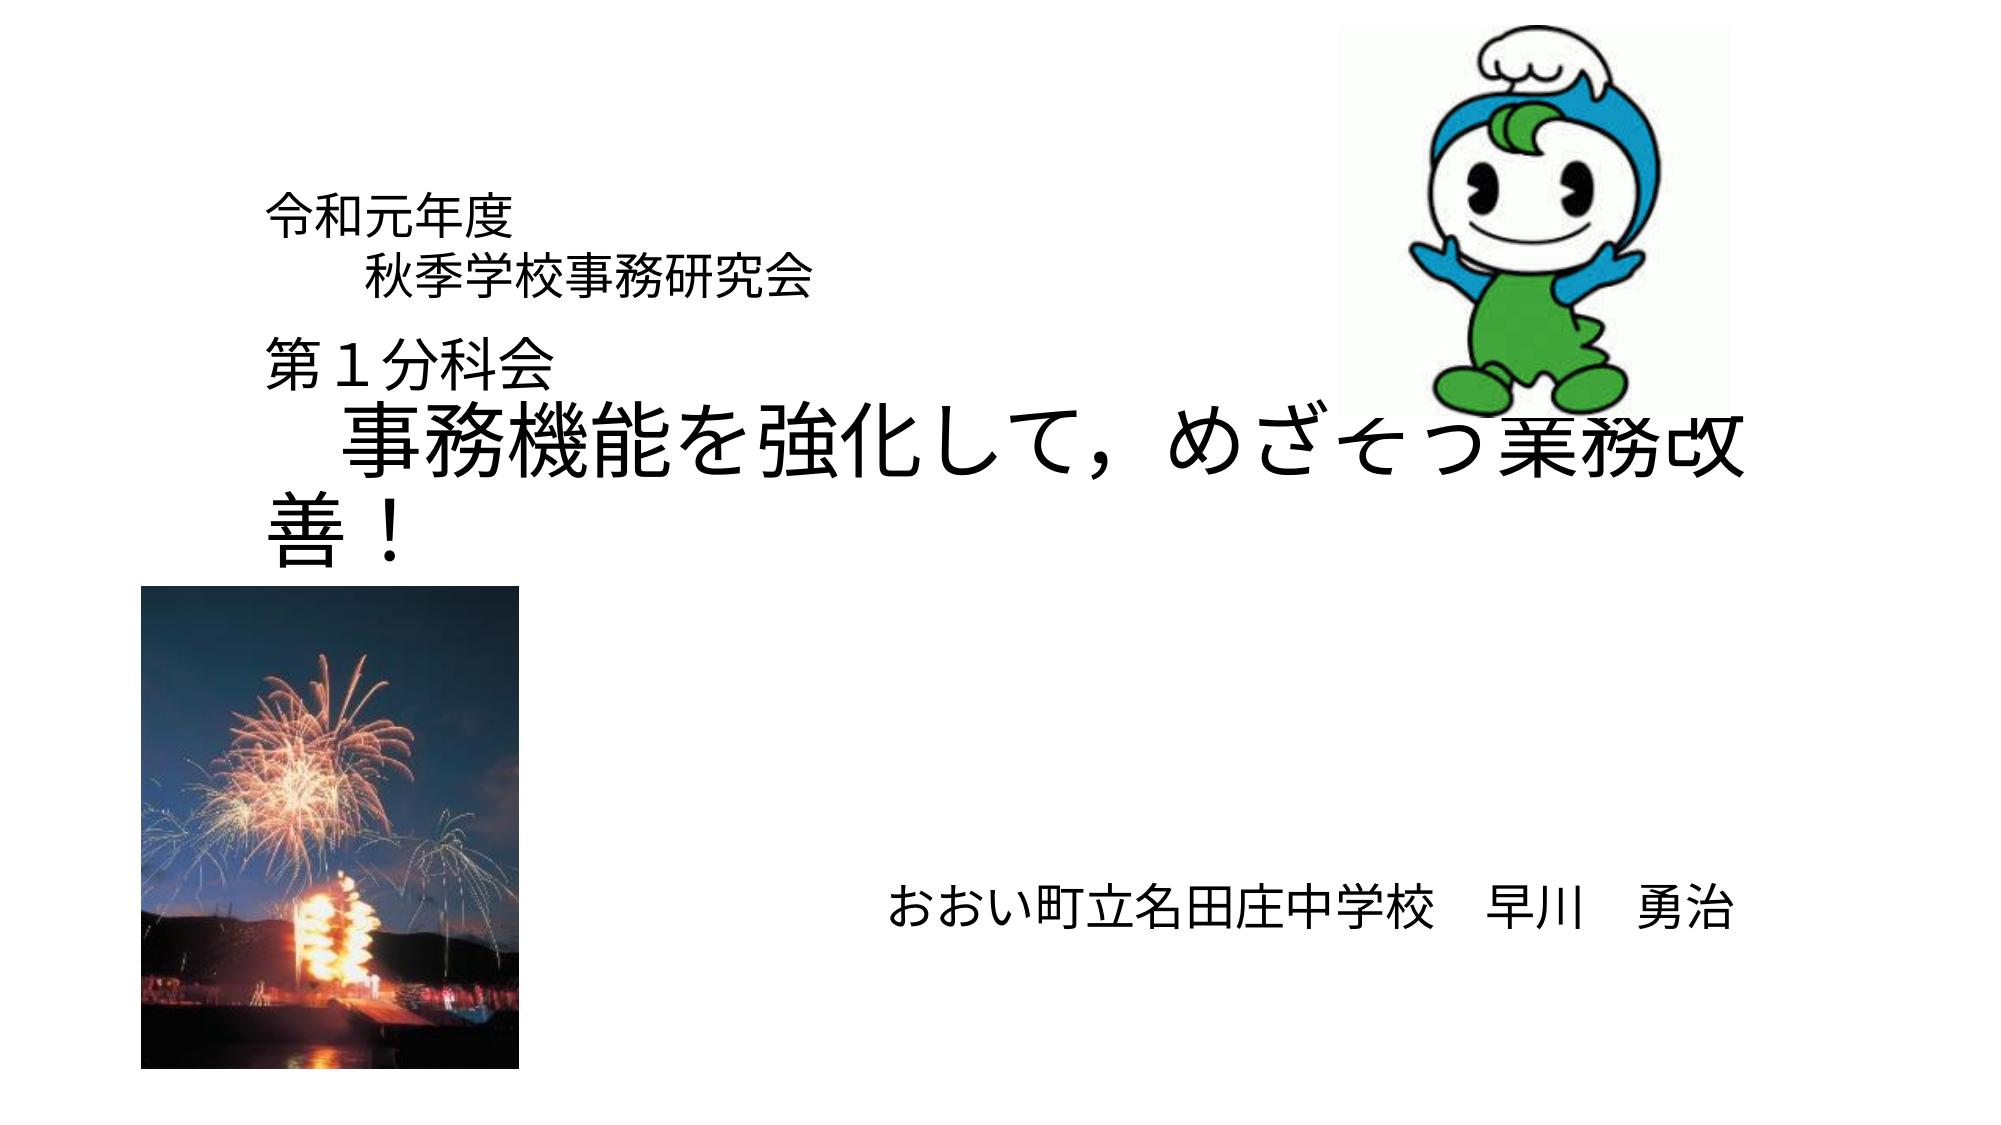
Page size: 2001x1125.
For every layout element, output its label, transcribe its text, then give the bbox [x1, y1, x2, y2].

subtitle おおい町立名田庄中学校 早川 勇治 [698, 875, 1750, 958]
picture [1339, 25, 1731, 418]
text_box 令和元年度 秋季学校事務研究会 [249, 153, 892, 336]
title 第１分科会 事務機能を強化して，めざそう業務改善！ [249, 417, 1825, 587]
picture [141, 586, 519, 1069]
